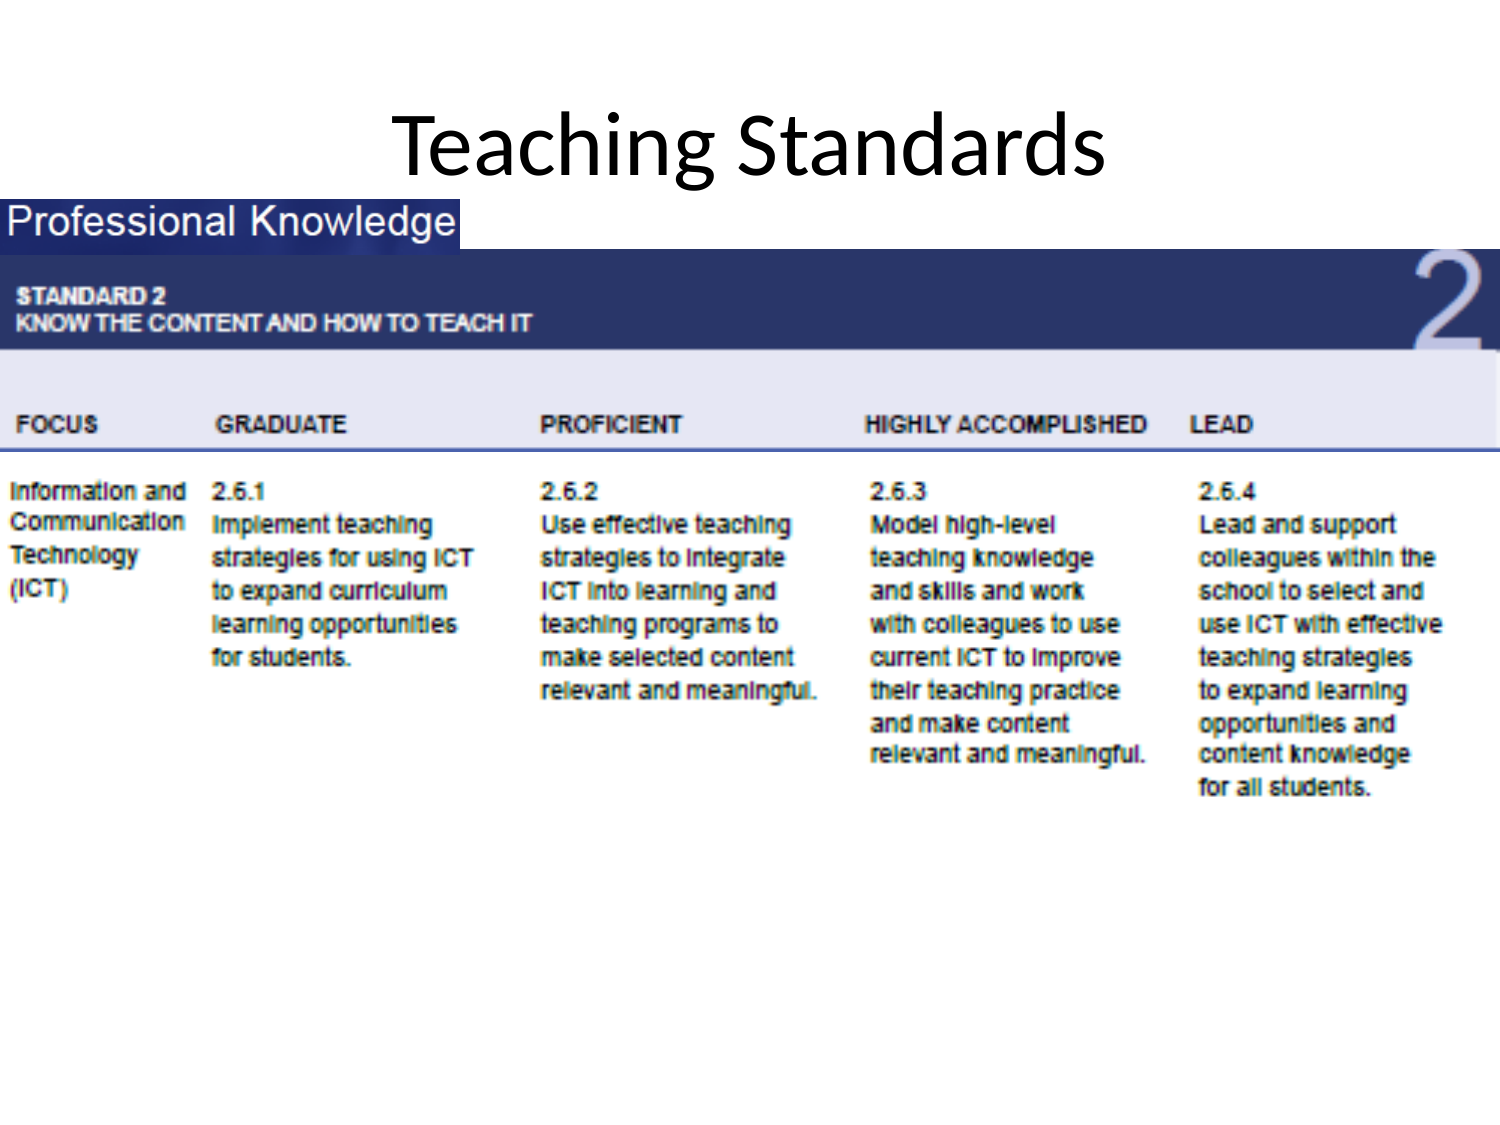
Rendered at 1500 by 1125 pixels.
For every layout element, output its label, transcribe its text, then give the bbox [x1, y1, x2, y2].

picture [0, 474, 1500, 818]
title Teaching Standards [75, 45, 1425, 233]
picture [0, 199, 1500, 452]
